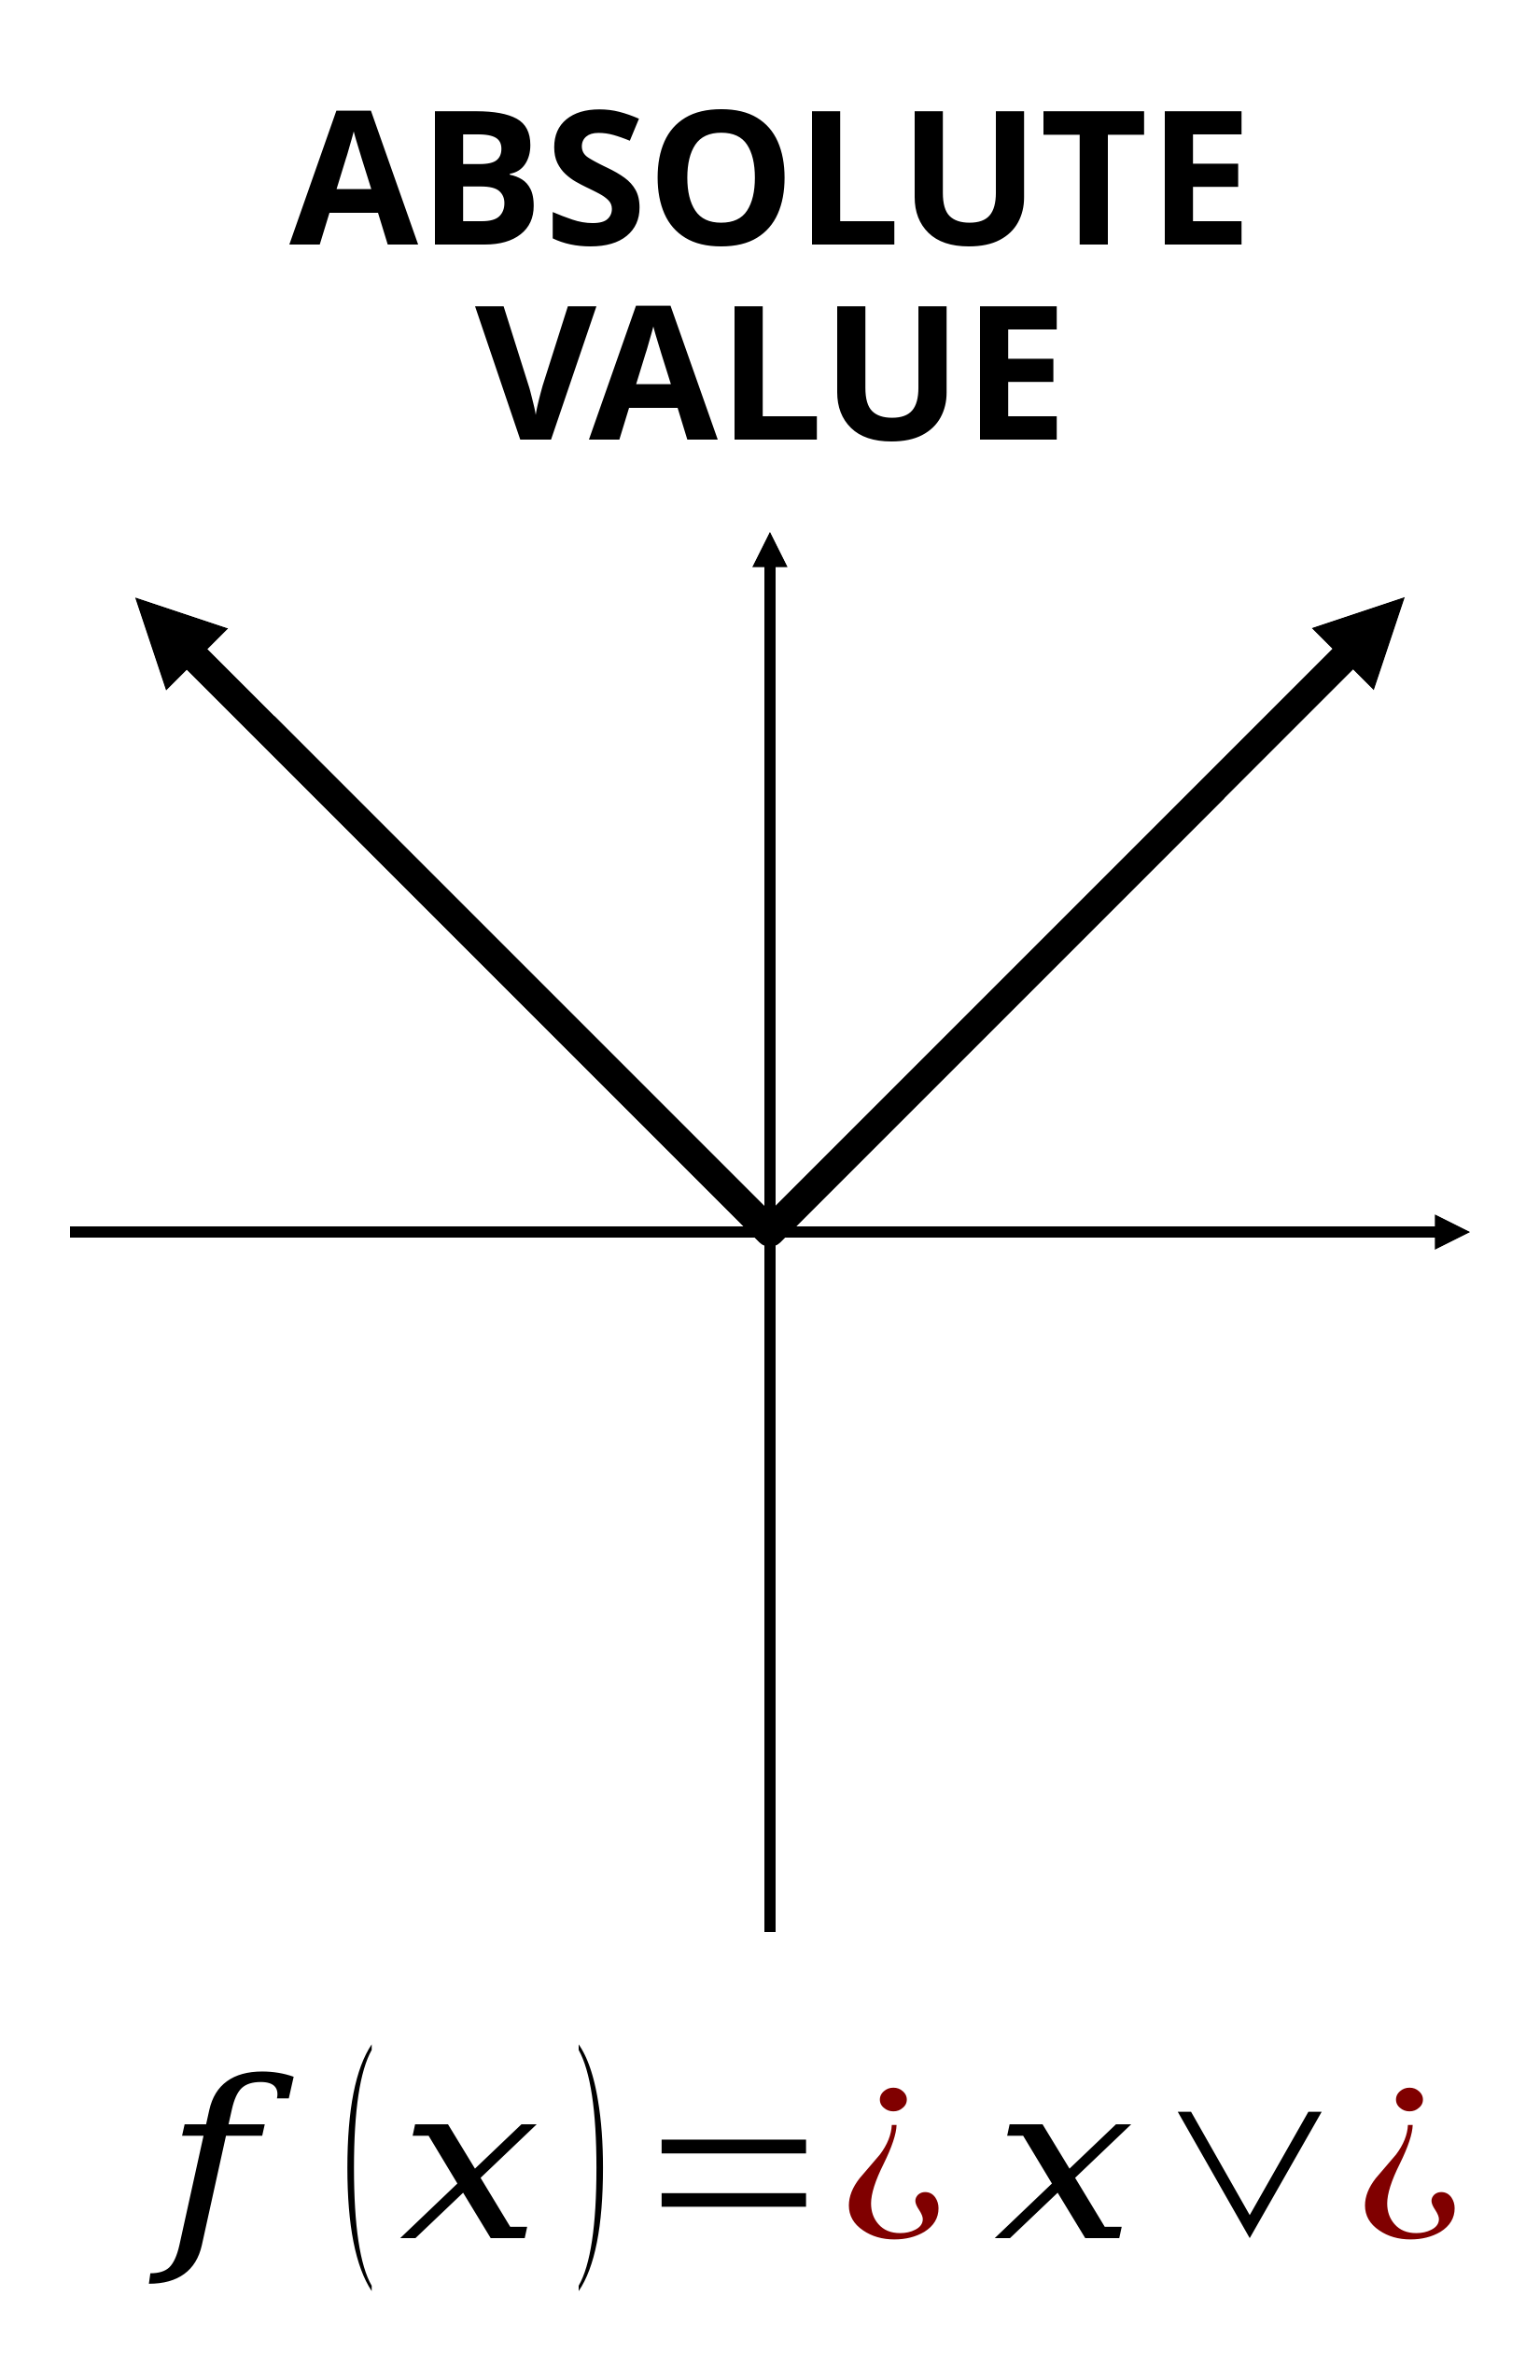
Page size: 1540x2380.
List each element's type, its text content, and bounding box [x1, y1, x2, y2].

text_box ABSOLUTE VALUE [71, 54, 1472, 511]
text_box [771, 596, 1406, 1232]
text_box [134, 597, 769, 1232]
